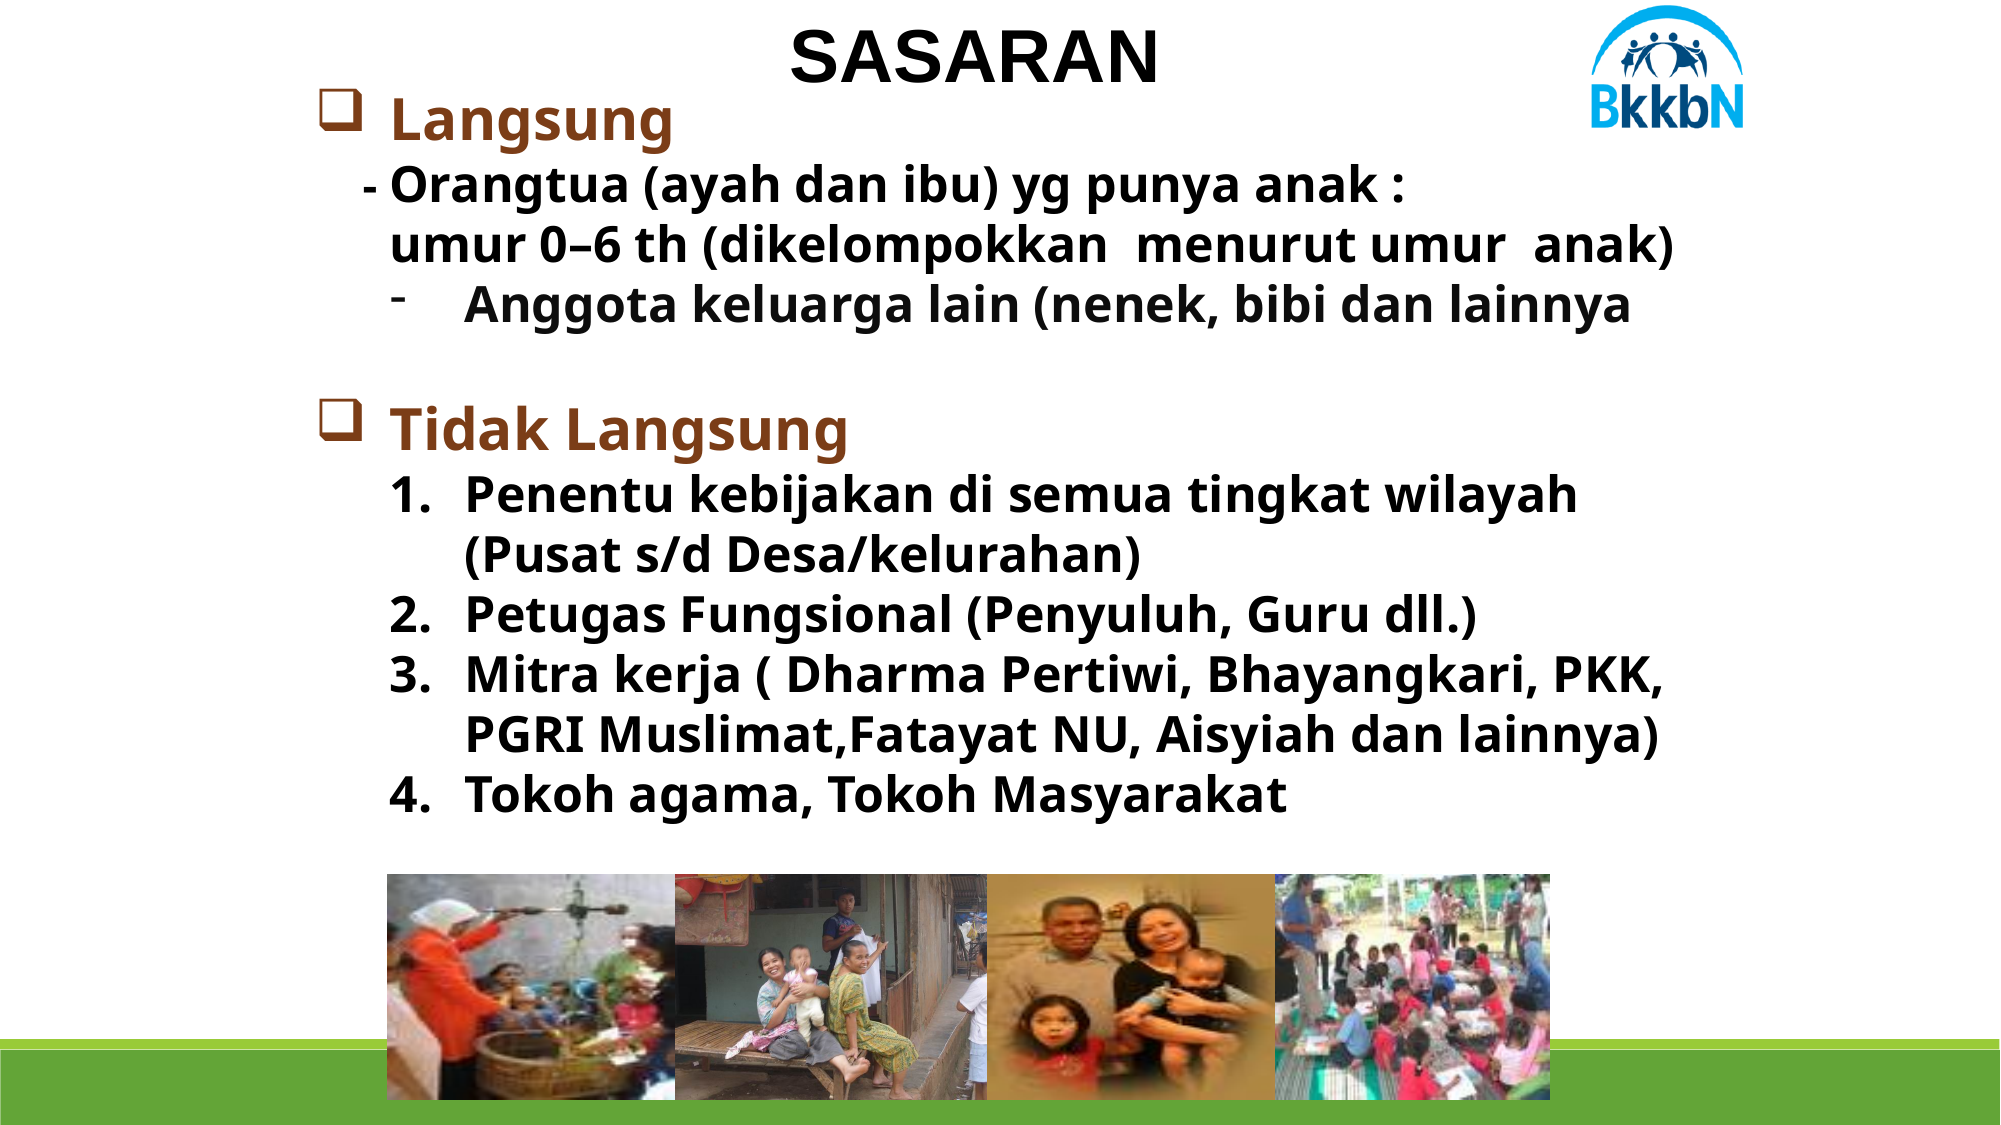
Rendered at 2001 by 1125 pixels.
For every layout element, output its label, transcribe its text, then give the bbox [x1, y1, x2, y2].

text_box SASARAN [399, 0, 1550, 74]
picture [1583, 0, 1751, 138]
text_box Langsung - Orangtua (ayah dan ibu) yg punya anak : umur 0–6 th (dikelompokkan menurut umur anak) Anggota keluarga lain (nenek, bibi dan lainnya Tidak Langsung Penentu kebijakan di semua tingkat wilayah (Pusat s/d Desa/kelurahan) Petugas Fungsional (Penyuluh, Guru dll.) Mitra kerja ( Dharma Pertiwi, Bhayangkari, PKK, PGRI Muslimat,Fatayat NU, Aisyiah dan lainnya) Tokoh agama, Tokoh Masyarakat [299, 74, 1713, 830]
picture [386, 874, 1551, 1101]
